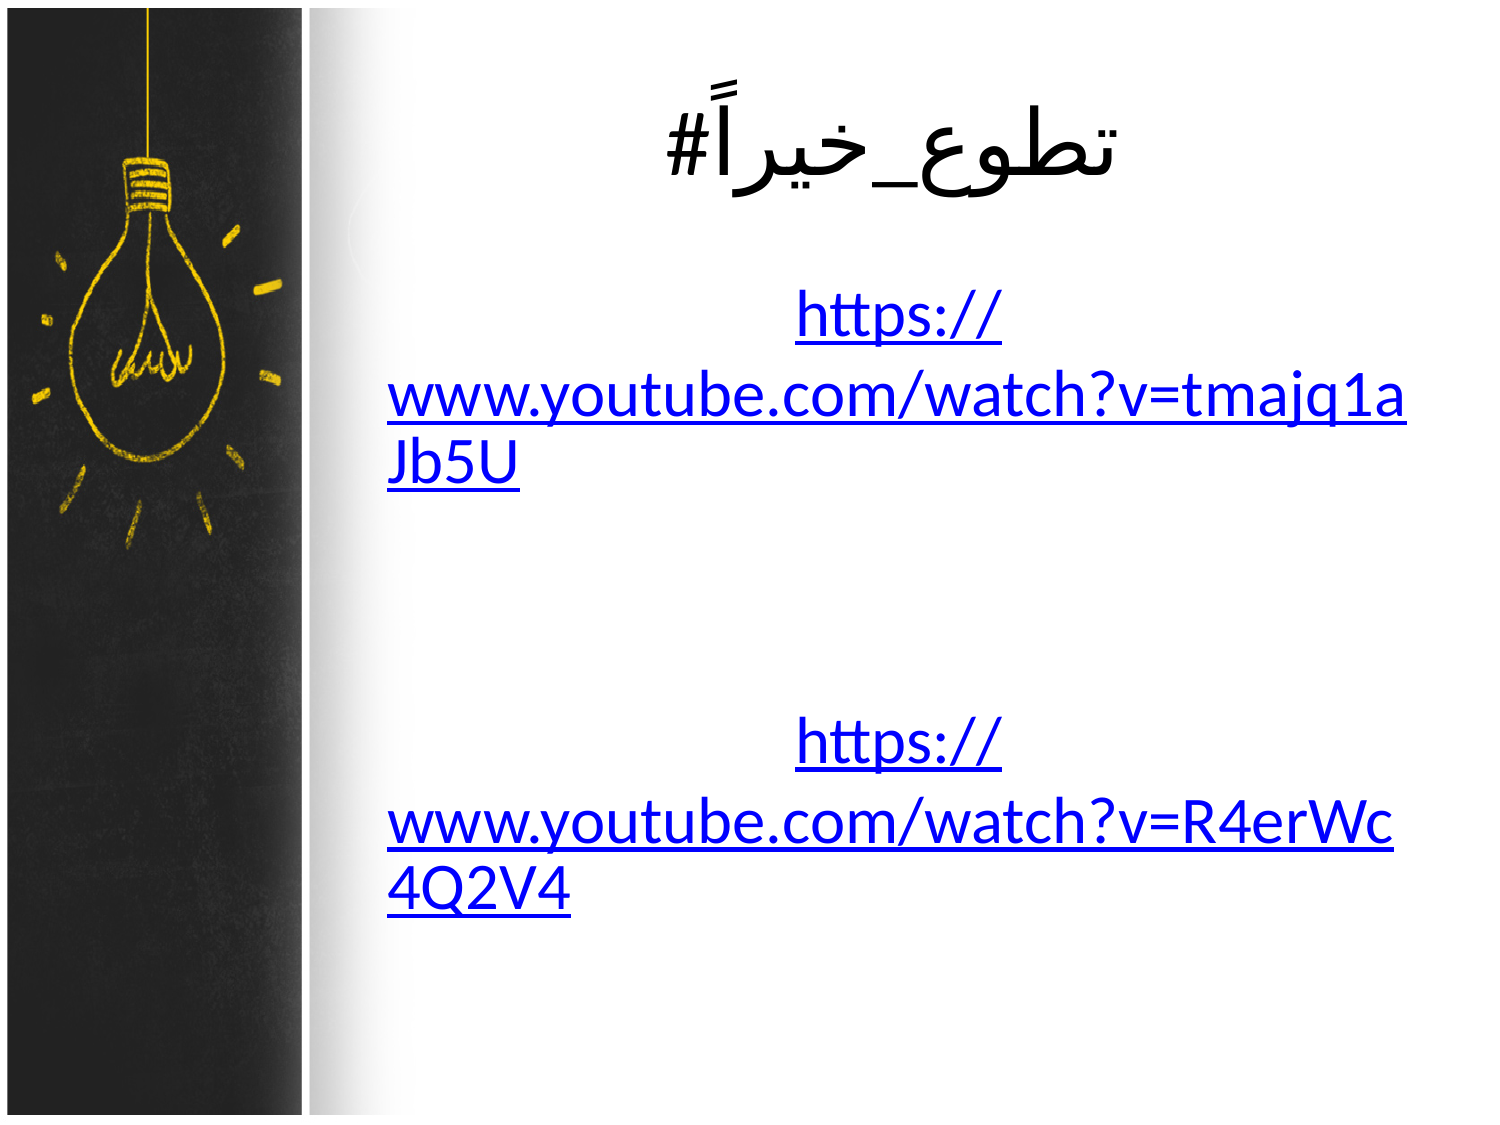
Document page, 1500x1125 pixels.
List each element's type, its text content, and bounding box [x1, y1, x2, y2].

list https://www.youtube.com/watch?v=tmajq1aJb5U https://www.youtube.com/watch?v=R4erWc4Q2V4 [371, 262, 1425, 1005]
title #تطوع_خيراً [371, 45, 1425, 233]
picture [0, 0, 1500, 1125]
